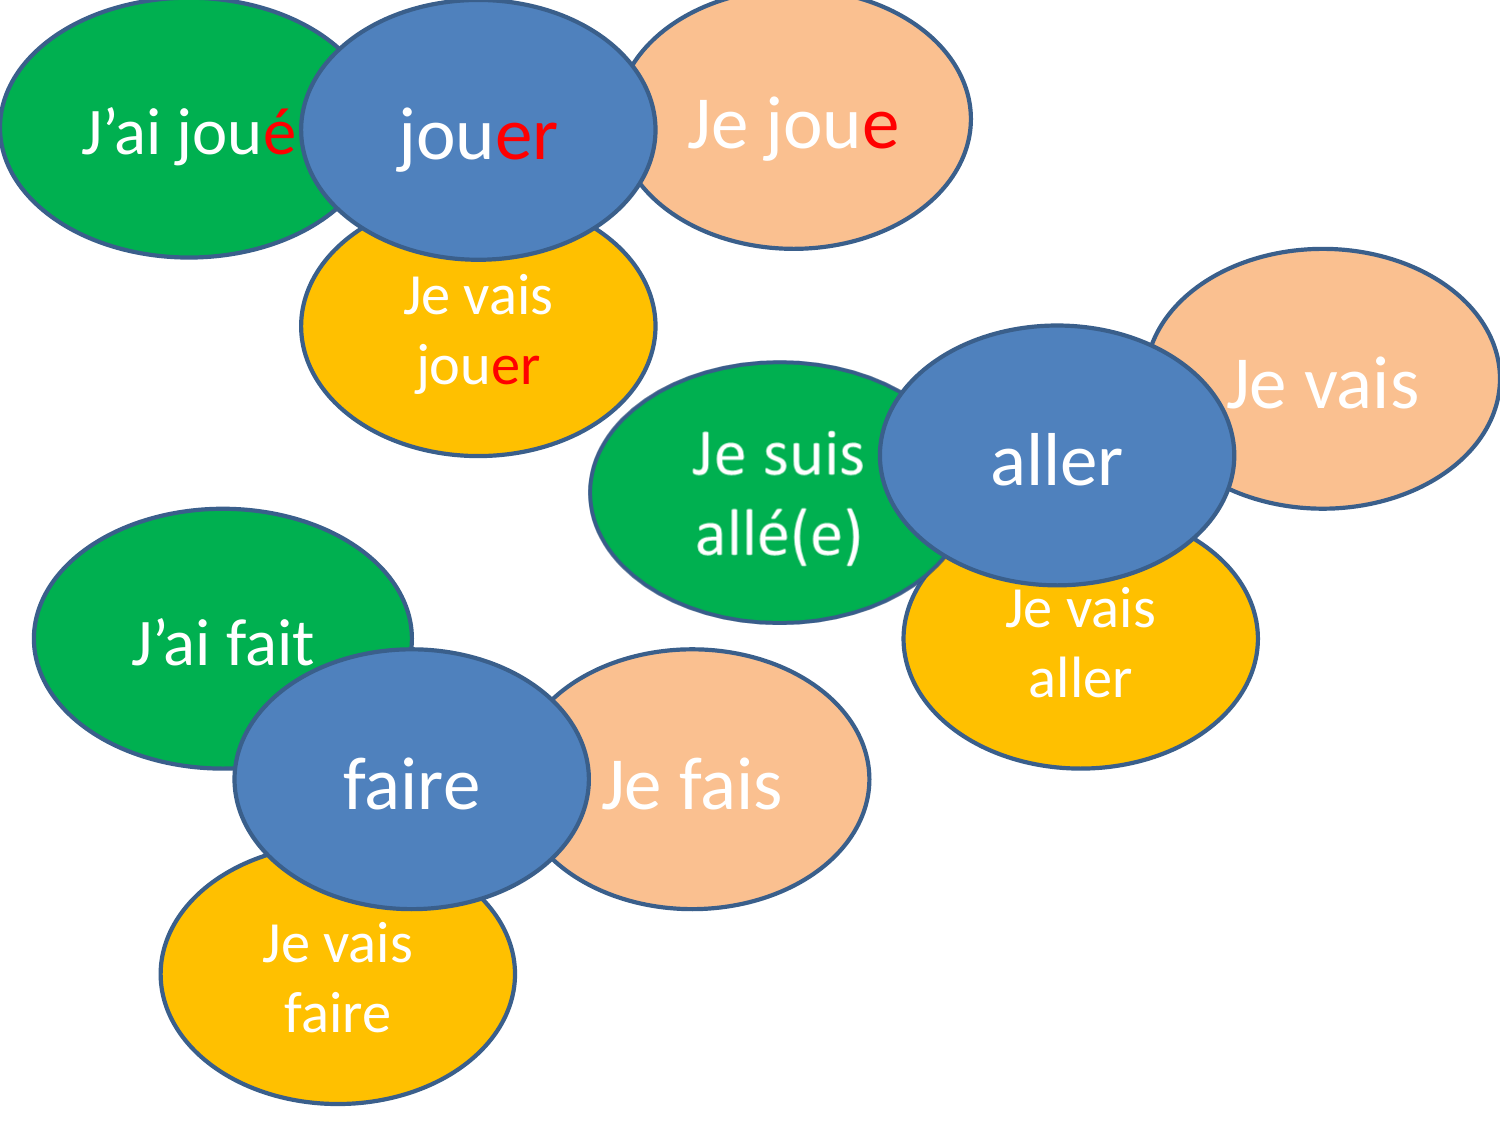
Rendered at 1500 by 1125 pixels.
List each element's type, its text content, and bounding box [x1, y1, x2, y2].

text_box Je vais [1150, 246, 1500, 511]
text_box jouer [299, 0, 658, 262]
text_box J’ai fait [31, 506, 415, 771]
text_box Je vais jouer [299, 228, 658, 459]
text_box Je vais faire [158, 854, 518, 1107]
text_box Je fais [552, 647, 872, 912]
text_box aller [936, 323, 1237, 588]
text_box faire [232, 647, 591, 912]
picture [588, 360, 972, 625]
text_box Je vais aller [901, 538, 1261, 771]
text_box Je joue [632, 0, 974, 251]
text_box J’ai joué [0, 0, 339, 260]
